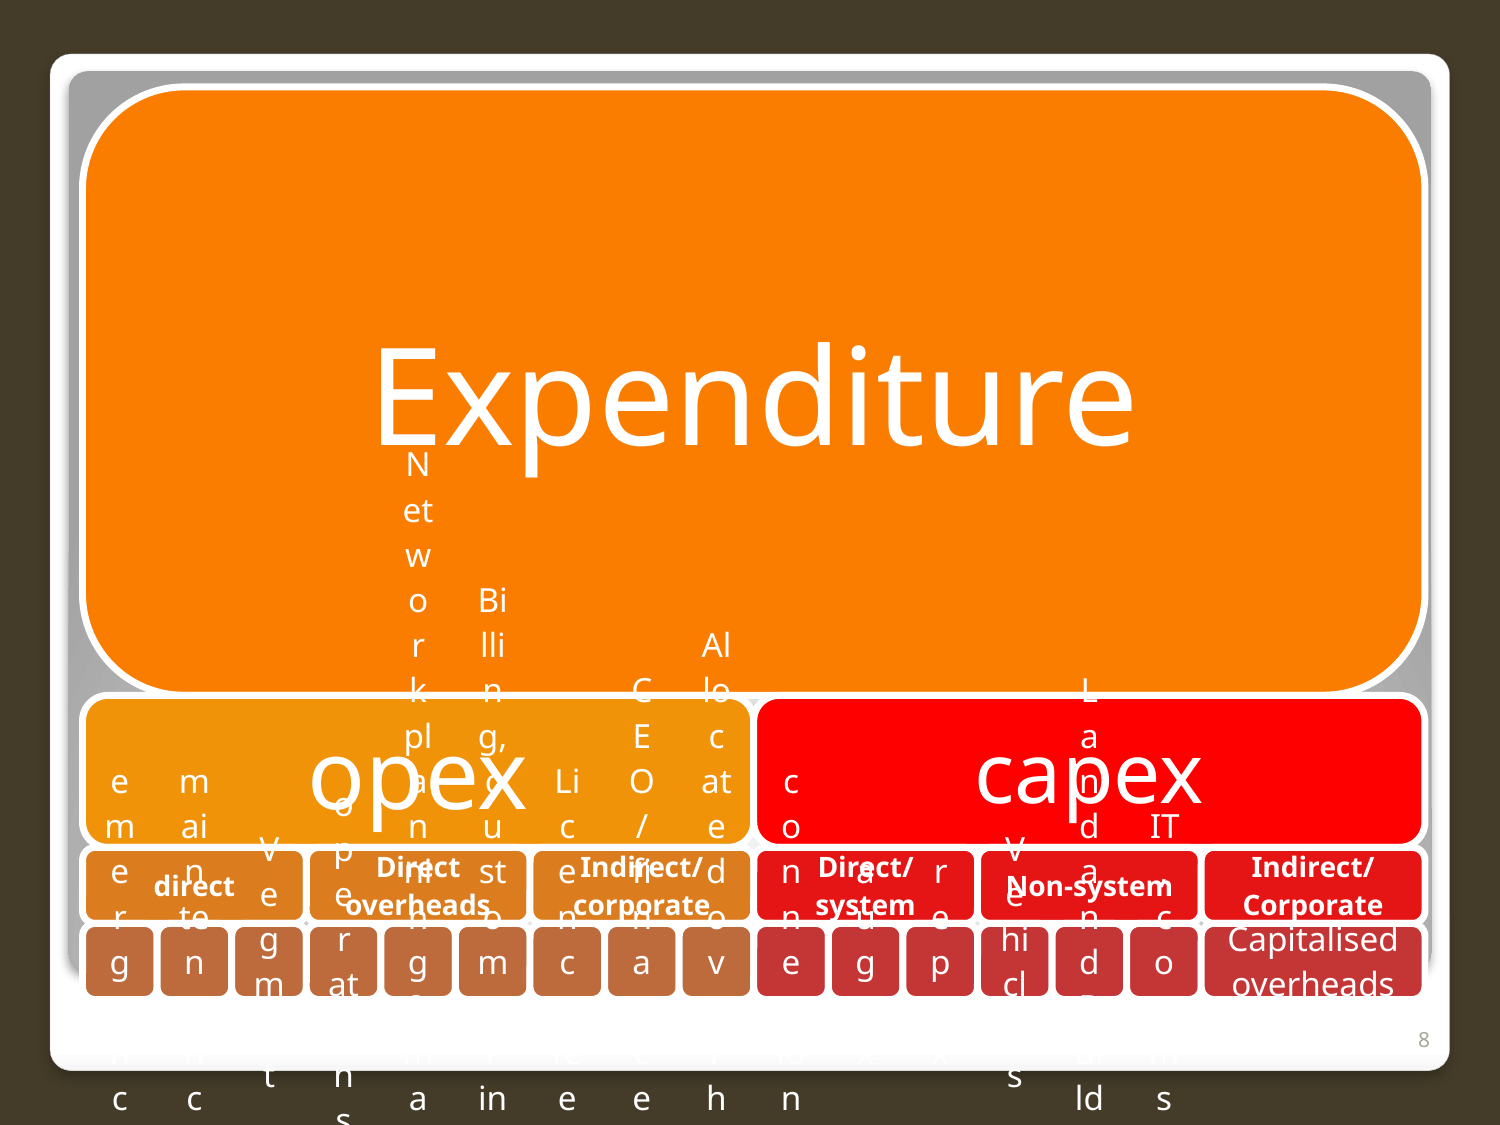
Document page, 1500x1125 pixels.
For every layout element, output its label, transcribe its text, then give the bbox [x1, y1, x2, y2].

slide_number 8 [1369, 1002, 1445, 1063]
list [82, 86, 1426, 1000]
